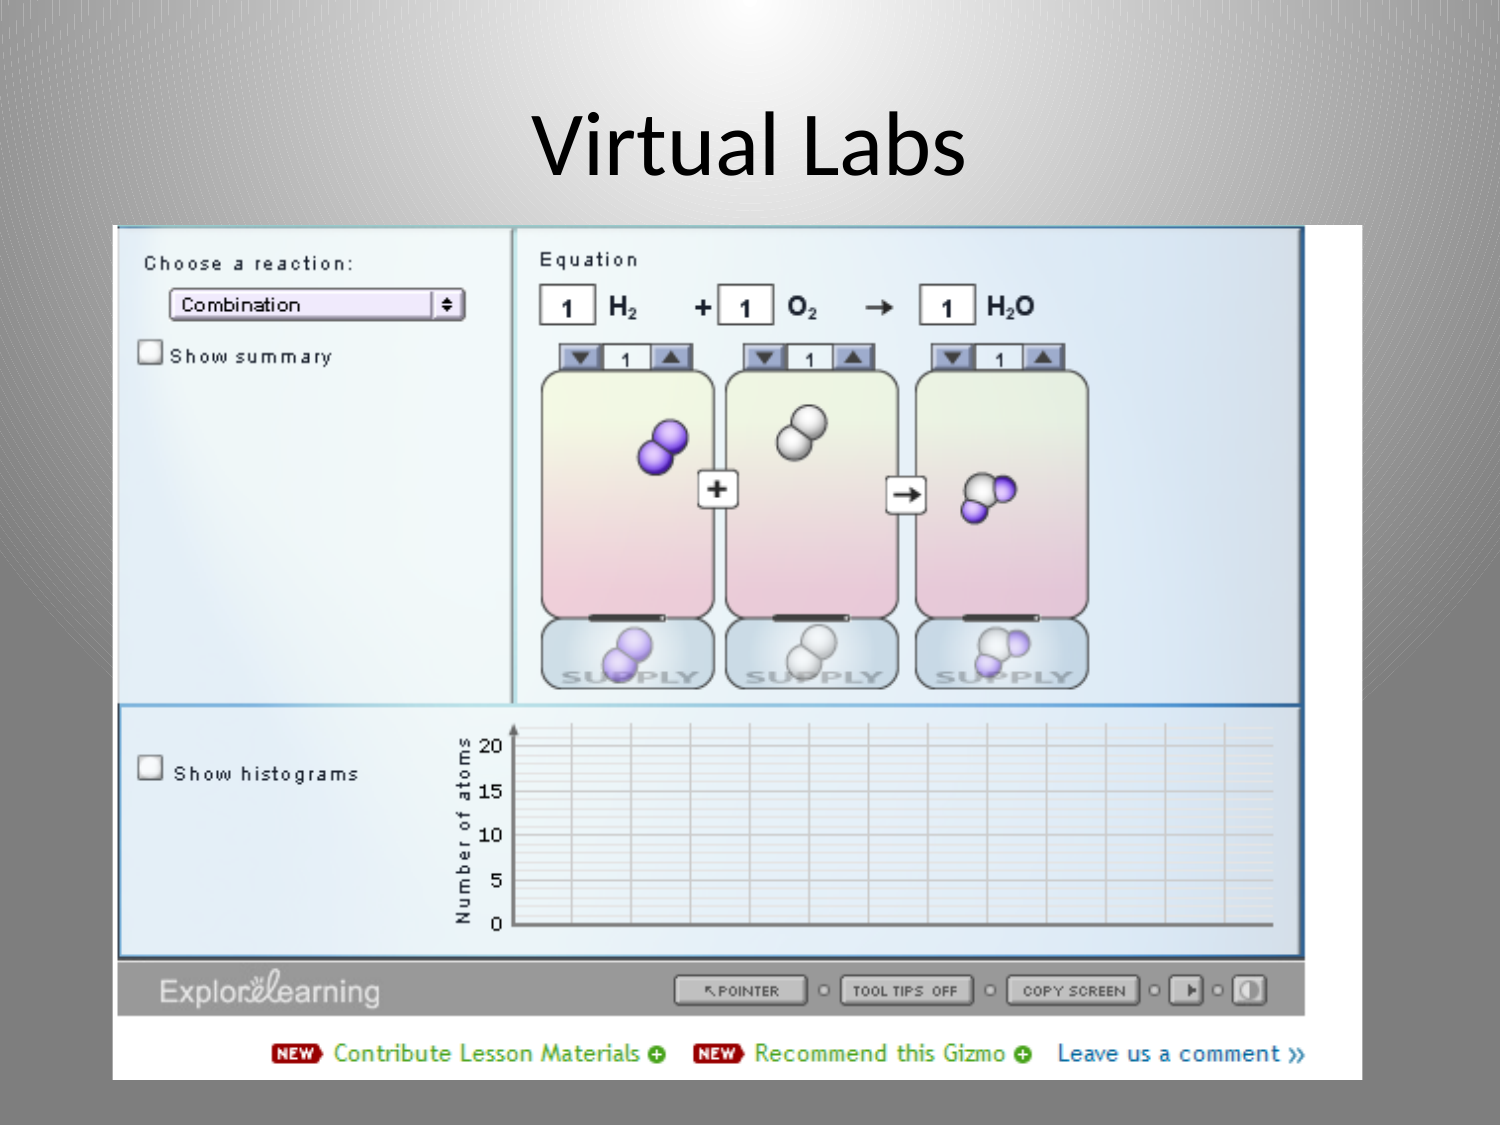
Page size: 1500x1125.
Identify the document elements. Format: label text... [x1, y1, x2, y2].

picture [112, 224, 1363, 1080]
title Virtual Labs [75, 45, 1425, 233]
